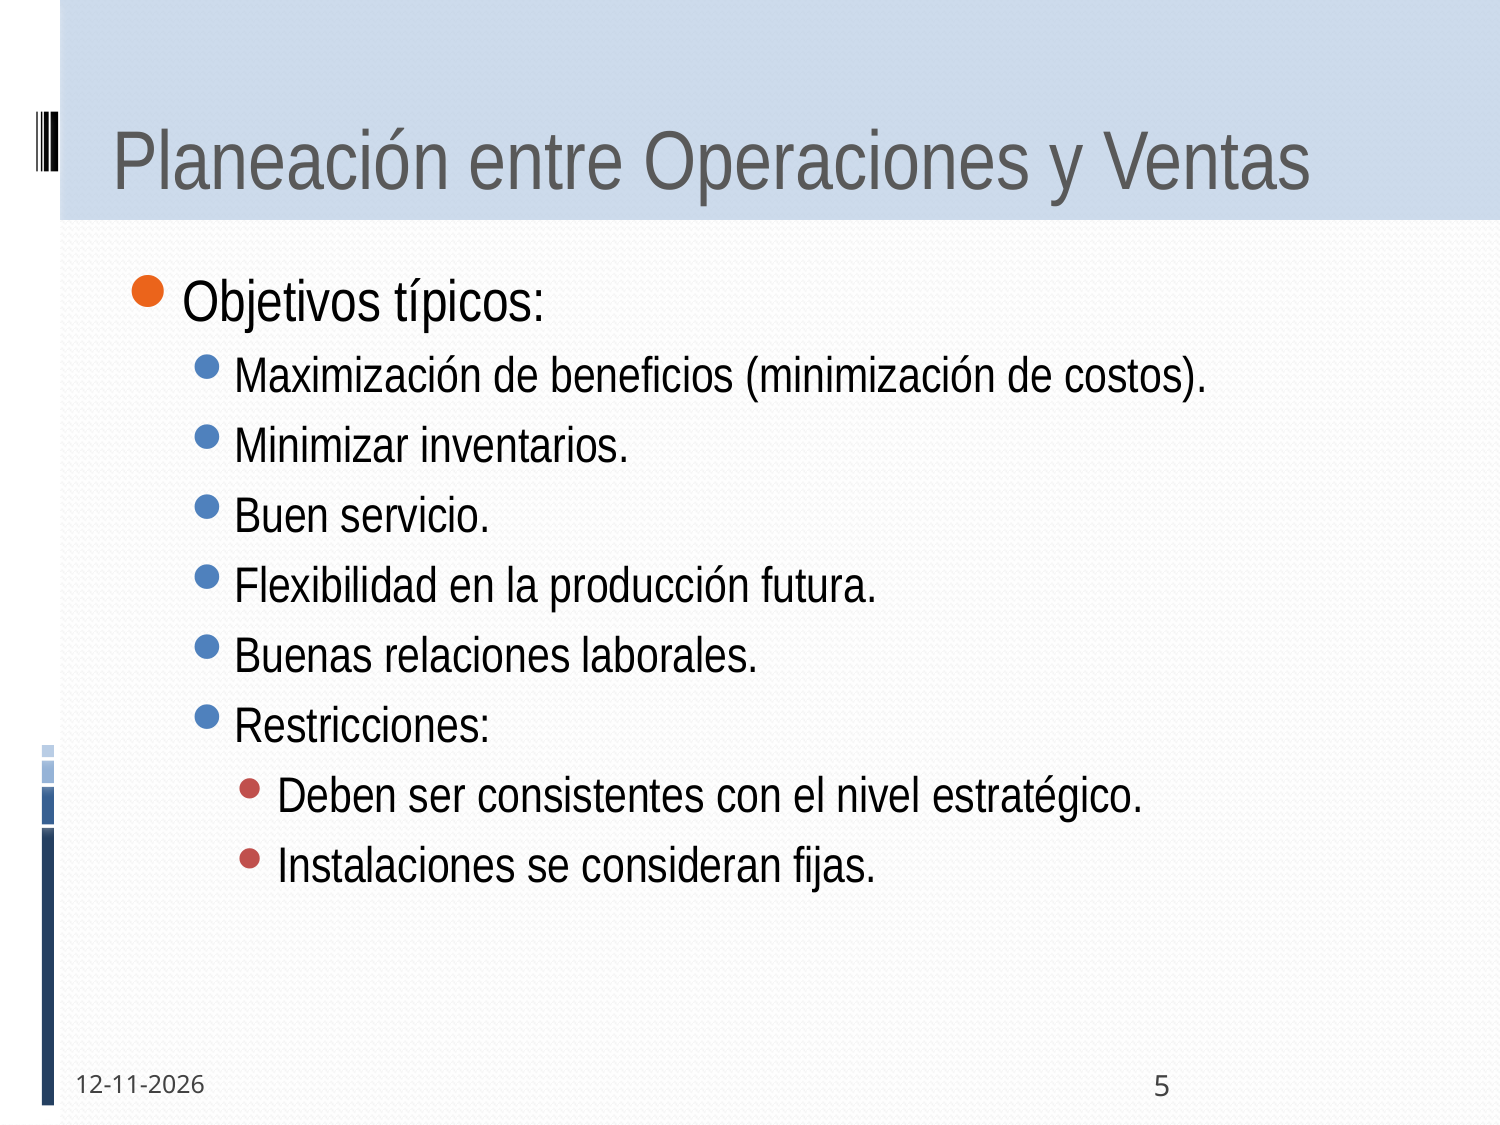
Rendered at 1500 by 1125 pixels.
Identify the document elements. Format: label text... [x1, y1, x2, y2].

title Planeación entre Operaciones y Ventas [111, 18, 1436, 207]
slide_number 5 [1045, 1046, 1171, 1107]
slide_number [75, 1042, 243, 1103]
list Objetivos típicos: Maximización de beneficios (minimización de costos). Minimizar inventarios. Buen servicio. Flexibilidad en la producción futura. Buenas relaciones laborales. Restricciones: Deben ser consistentes con el nivel estratégico. Instalaciones se consideran fijas. [111, 255, 1436, 1038]
